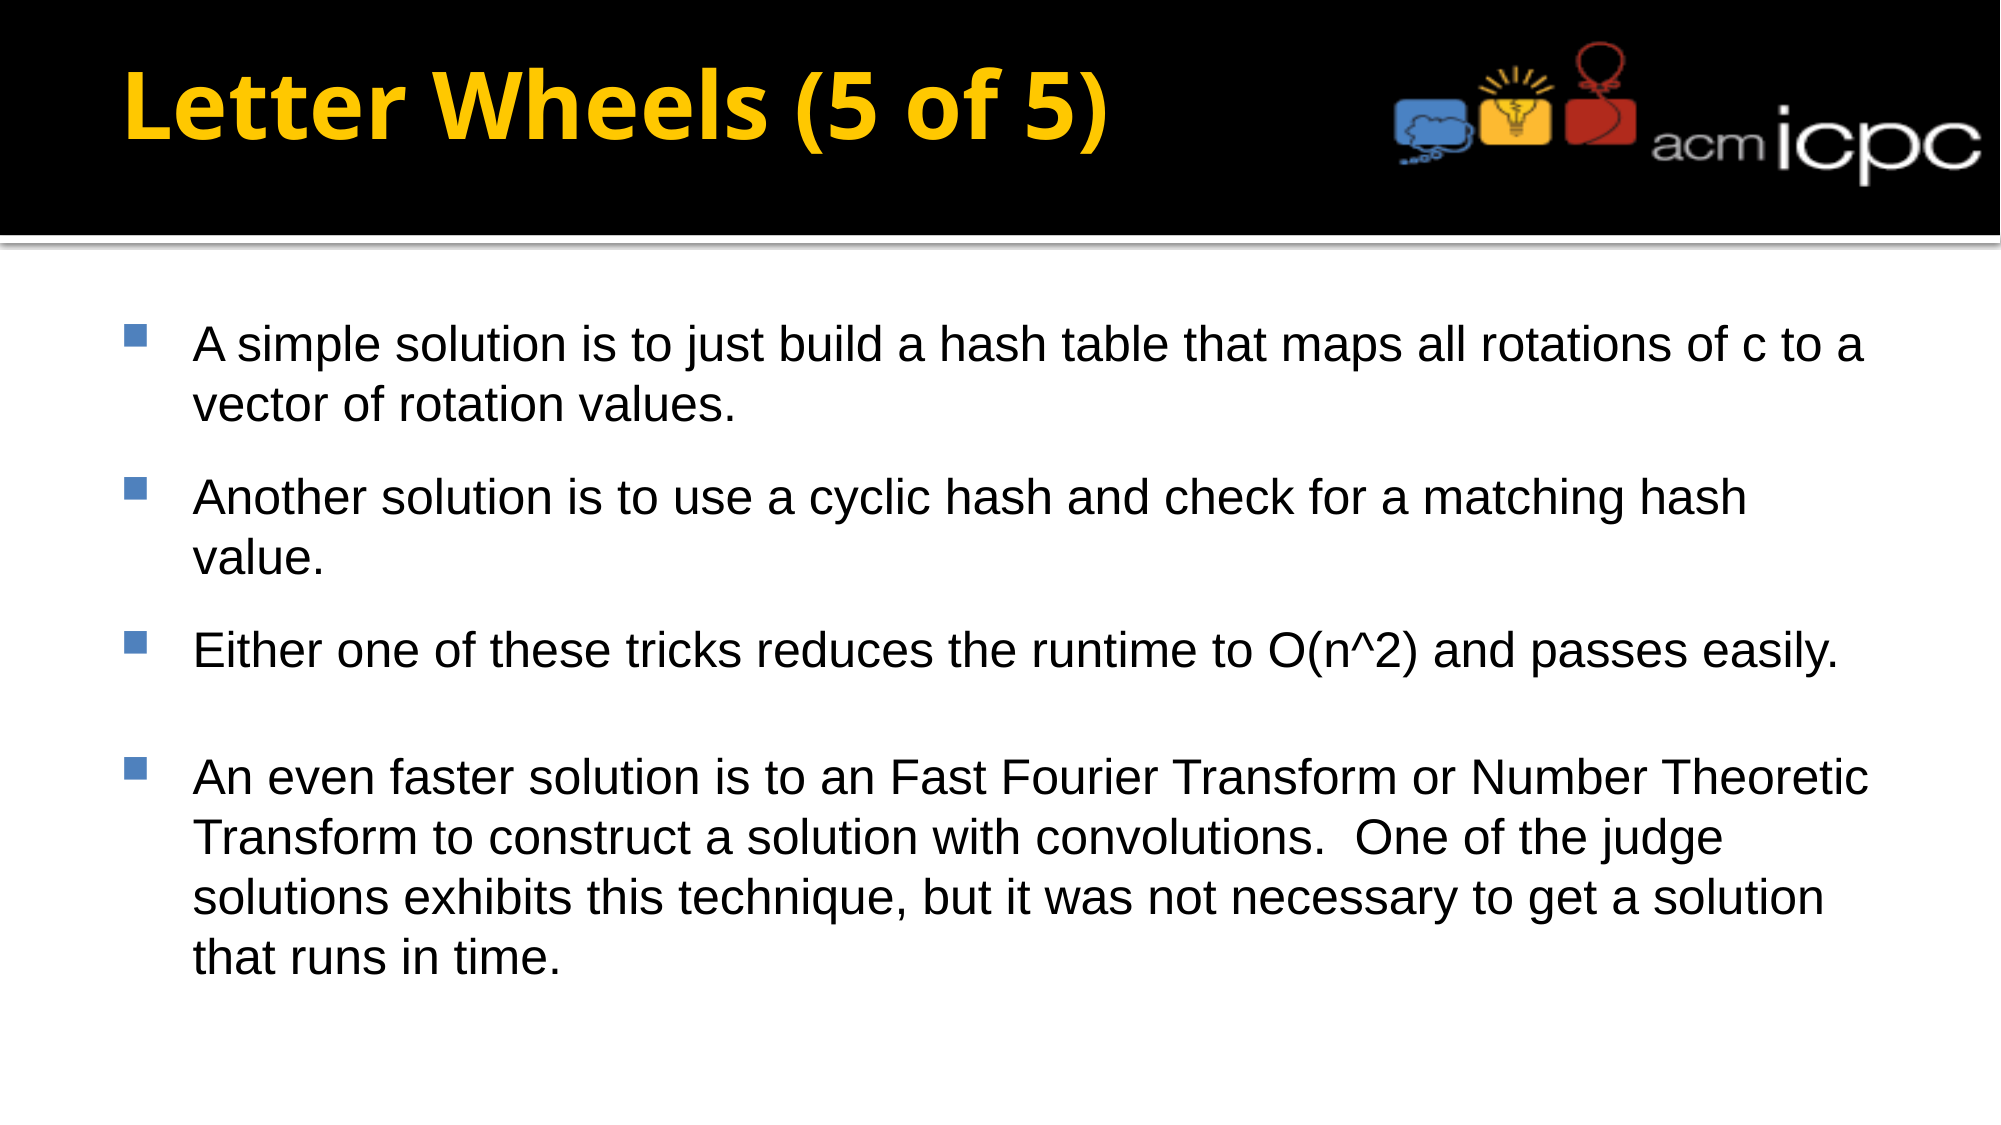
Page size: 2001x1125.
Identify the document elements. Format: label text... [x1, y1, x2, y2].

title Letter Wheels (5 of 5) [99, 25, 1350, 231]
list A simple solution is to just build a hash table that maps all rotations of c to a vector of rotation values. Another solution is to use a cyclic hash and check for a matching hash value. Either one of these tricks reduces the runtime to O(n^2) and passes easily. An even faster solution is to an Fast Fourier Transform or Number Theoretic Transform to construct a solution with convolutions. One of the judge solutions exhibits this technique, but it was not necessary to get a solution that runs in time. [99, 291, 1900, 1050]
picture [1366, 24, 2000, 191]
